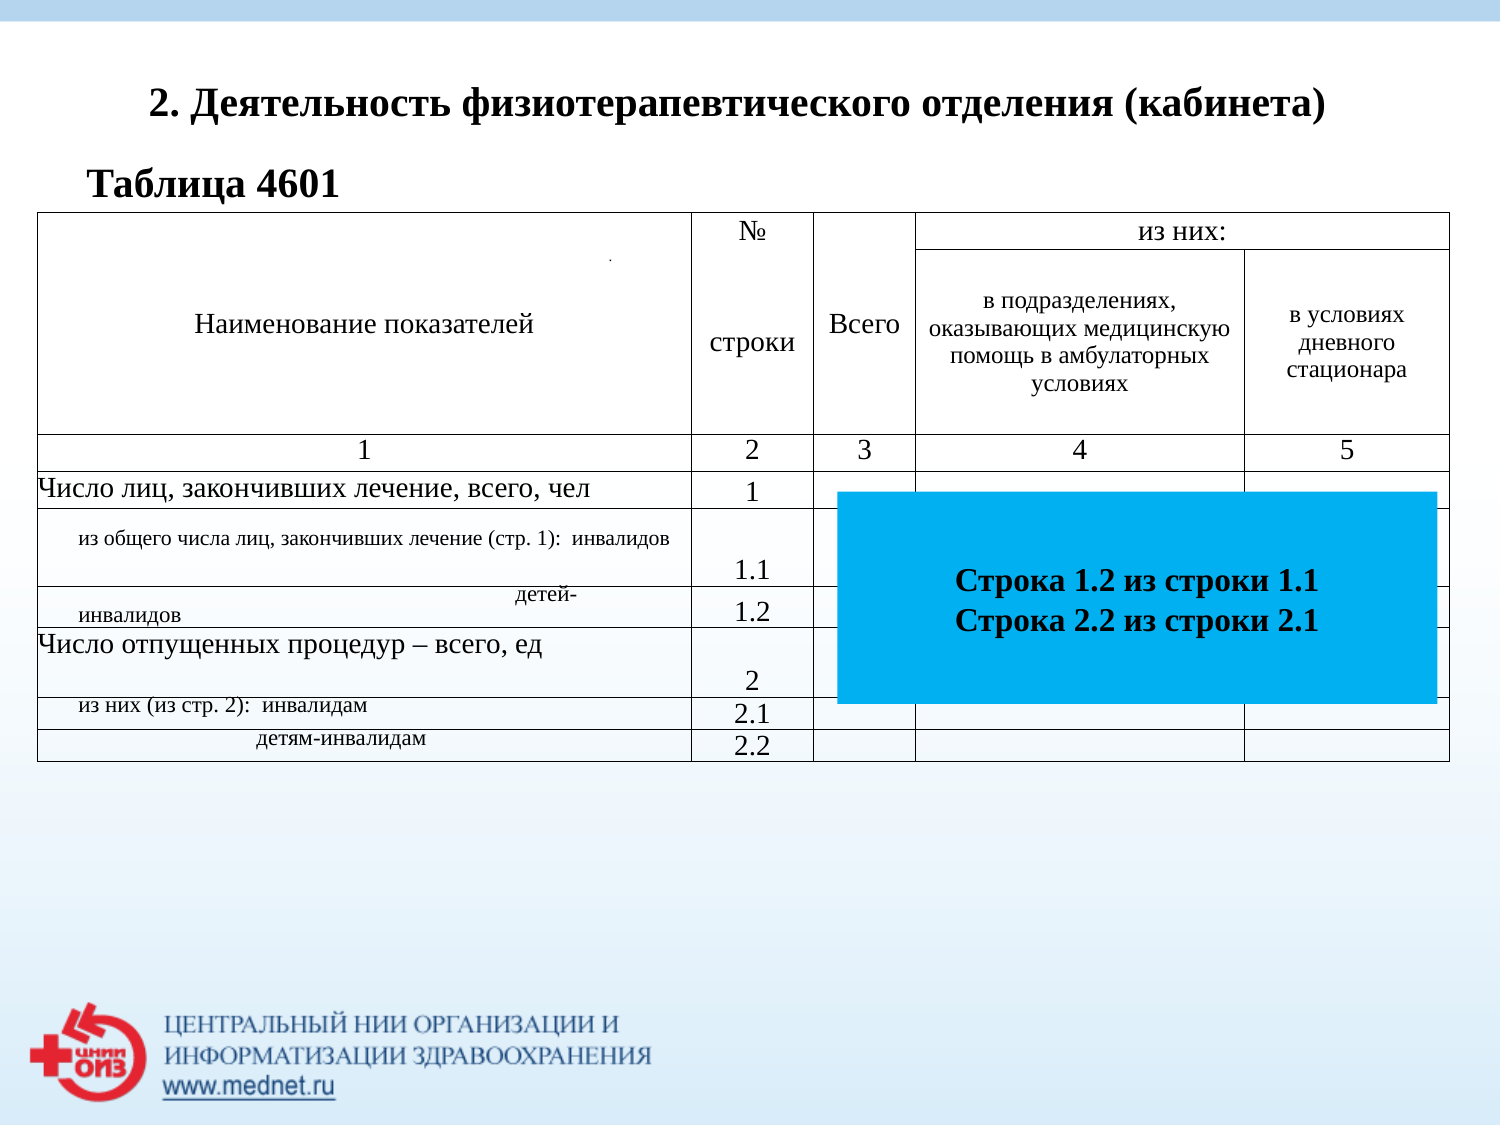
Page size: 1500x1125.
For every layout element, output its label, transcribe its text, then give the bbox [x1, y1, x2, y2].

table_cell 1.1 [692, 509, 813, 586]
table_header из них: [916, 213, 1449, 249]
table_cell детям-инвалидам [38, 730, 691, 761]
picture [0, 0, 1500, 1125]
table_cell [1438, 628, 1449, 697]
table_cell 4 [916, 435, 1244, 471]
table_cell 2.1 [692, 698, 813, 729]
title Таблица 4601 [50, 149, 388, 212]
table_cell Число лиц, закончивших лечение, всего, чел [38, 472, 691, 508]
table_cell [814, 698, 915, 729]
table_cell 1 [692, 472, 813, 508]
table_cell из общего числа лиц, закончивших лечение (стр. 1): инвалидов [38, 509, 691, 586]
table_cell [1245, 472, 1449, 508]
table_cell [814, 730, 915, 761]
table_cell 2 [692, 435, 813, 471]
text_box 2. Деятельность физиотерапевтического отделения (кабинета) [37, 62, 1438, 138]
table_cell 5 [1245, 435, 1449, 471]
table_cell Число отпущенных процедур – всего, ед [38, 628, 691, 697]
table_cell из них (из стр. 2): инвалидам [38, 698, 691, 729]
table_cell строки [692, 249, 813, 434]
table_cell [814, 509, 837, 586]
table_header Наименование показателей [38, 213, 691, 434]
table_header Всего [814, 213, 915, 434]
table_cell [814, 587, 837, 627]
table_cell [814, 472, 915, 508]
table_cell [1245, 730, 1449, 761]
table_cell 1.2 [692, 587, 813, 627]
table_cell 2.2 [692, 730, 813, 761]
table_header № [692, 213, 813, 249]
table_cell детей-инвалидов [38, 587, 691, 627]
table_cell 2 [692, 628, 813, 697]
table_cell [814, 628, 837, 697]
table_cell [916, 472, 1244, 491]
table_cell [1245, 698, 1449, 729]
table_cell [1438, 587, 1449, 627]
table_cell 1 [38, 435, 691, 471]
table_cell в условиях дневного стационара [1245, 250, 1449, 434]
table_cell 3 [814, 435, 915, 471]
table_cell [1438, 509, 1449, 586]
table_cell в подразделениях, оказывающих медицинскую помощь в амбулаторных условиях [916, 250, 1244, 434]
text_box Строка 1.2 из строки 1.1 Строка 2.2 из строки 2.1 [837, 491, 1438, 704]
table_cell [916, 704, 1244, 729]
table_cell [916, 730, 1244, 761]
